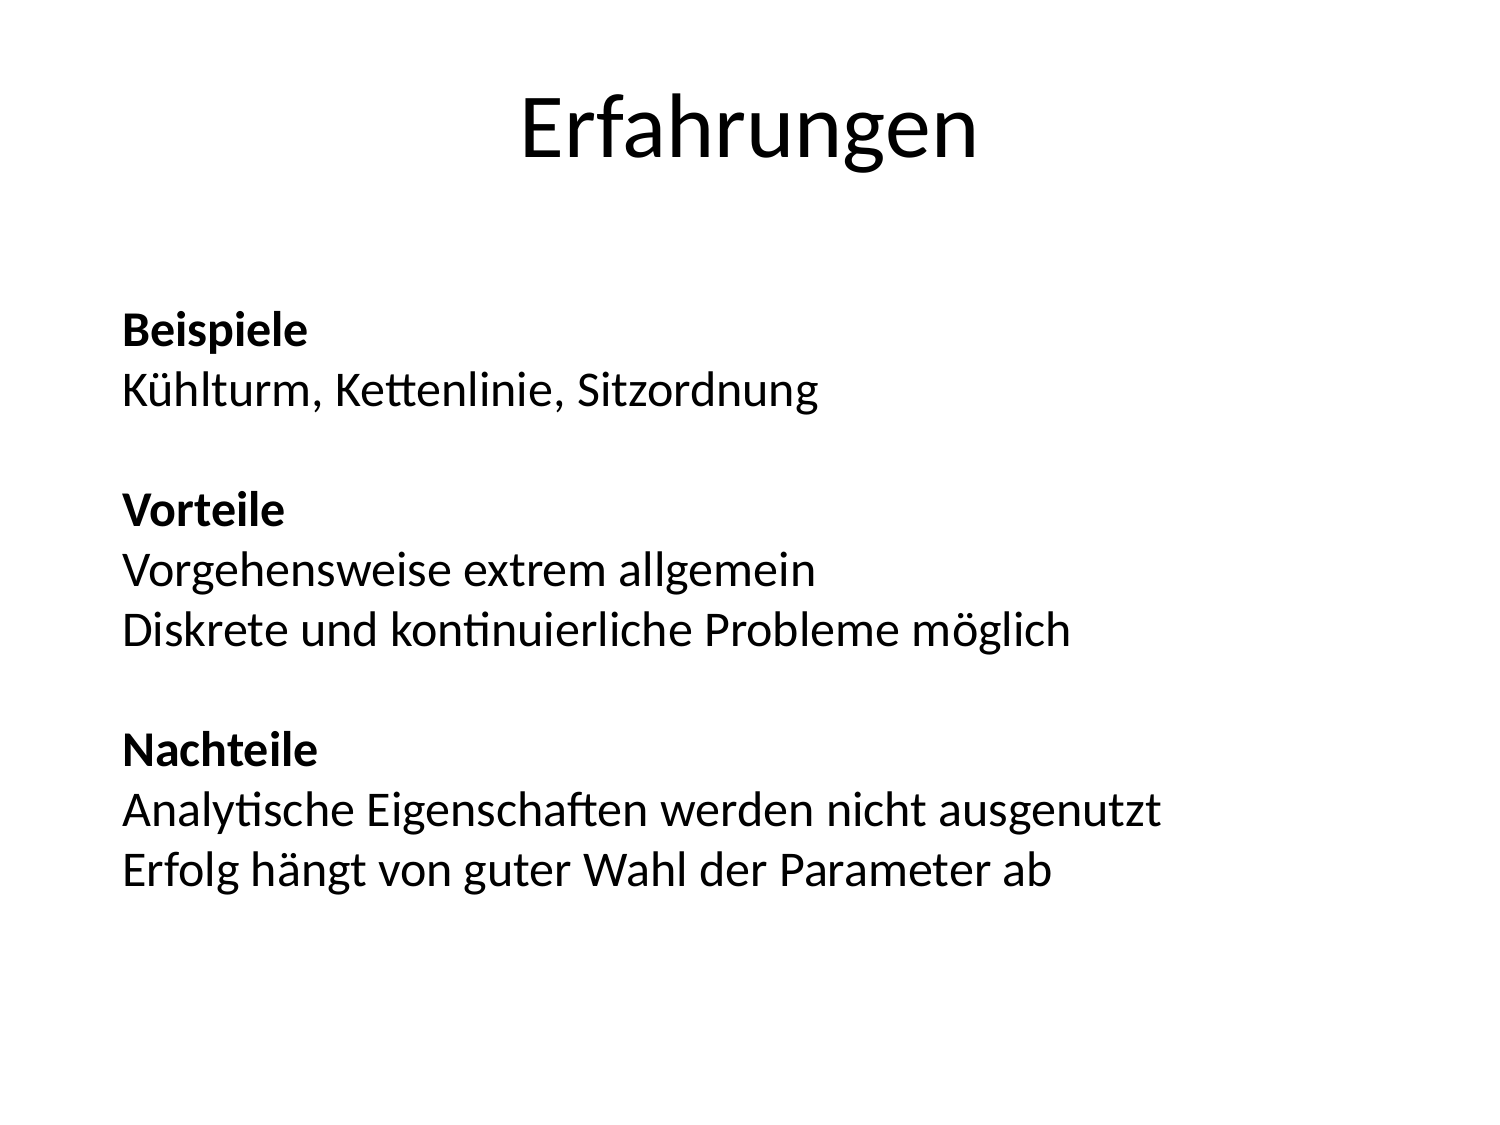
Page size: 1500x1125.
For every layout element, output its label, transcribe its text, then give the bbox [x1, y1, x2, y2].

text_box Beispiele Kühlturm, Kettenlinie, Sitzordnung Vorteile Vorgehensweise extrem allgemein Diskrete und kontinuierliche Probleme möglich Nachteile Analytische Eigenschaften werden nicht ausgenutzt Erfolg hängt von guter Wahl der Parameter ab [107, 289, 1367, 905]
title Erfahrungen [75, 21, 1425, 332]
